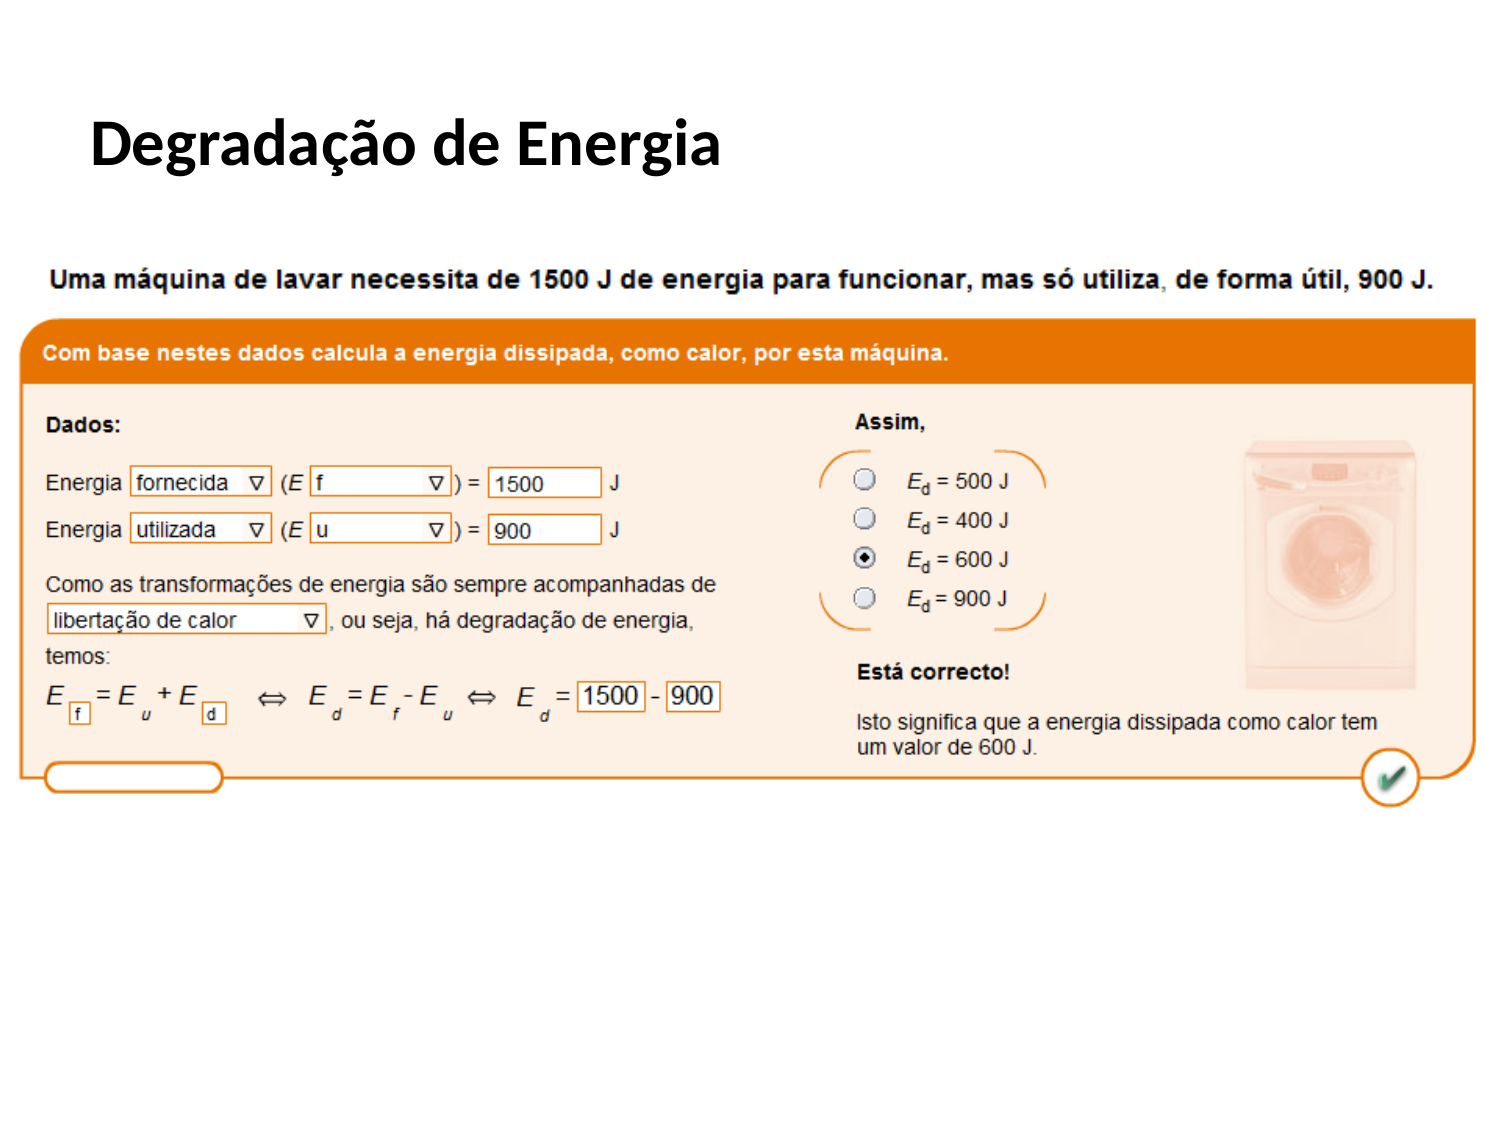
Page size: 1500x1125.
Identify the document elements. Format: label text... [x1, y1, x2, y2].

title Degradação de Energia [75, 45, 1425, 233]
picture [12, 251, 1487, 819]
